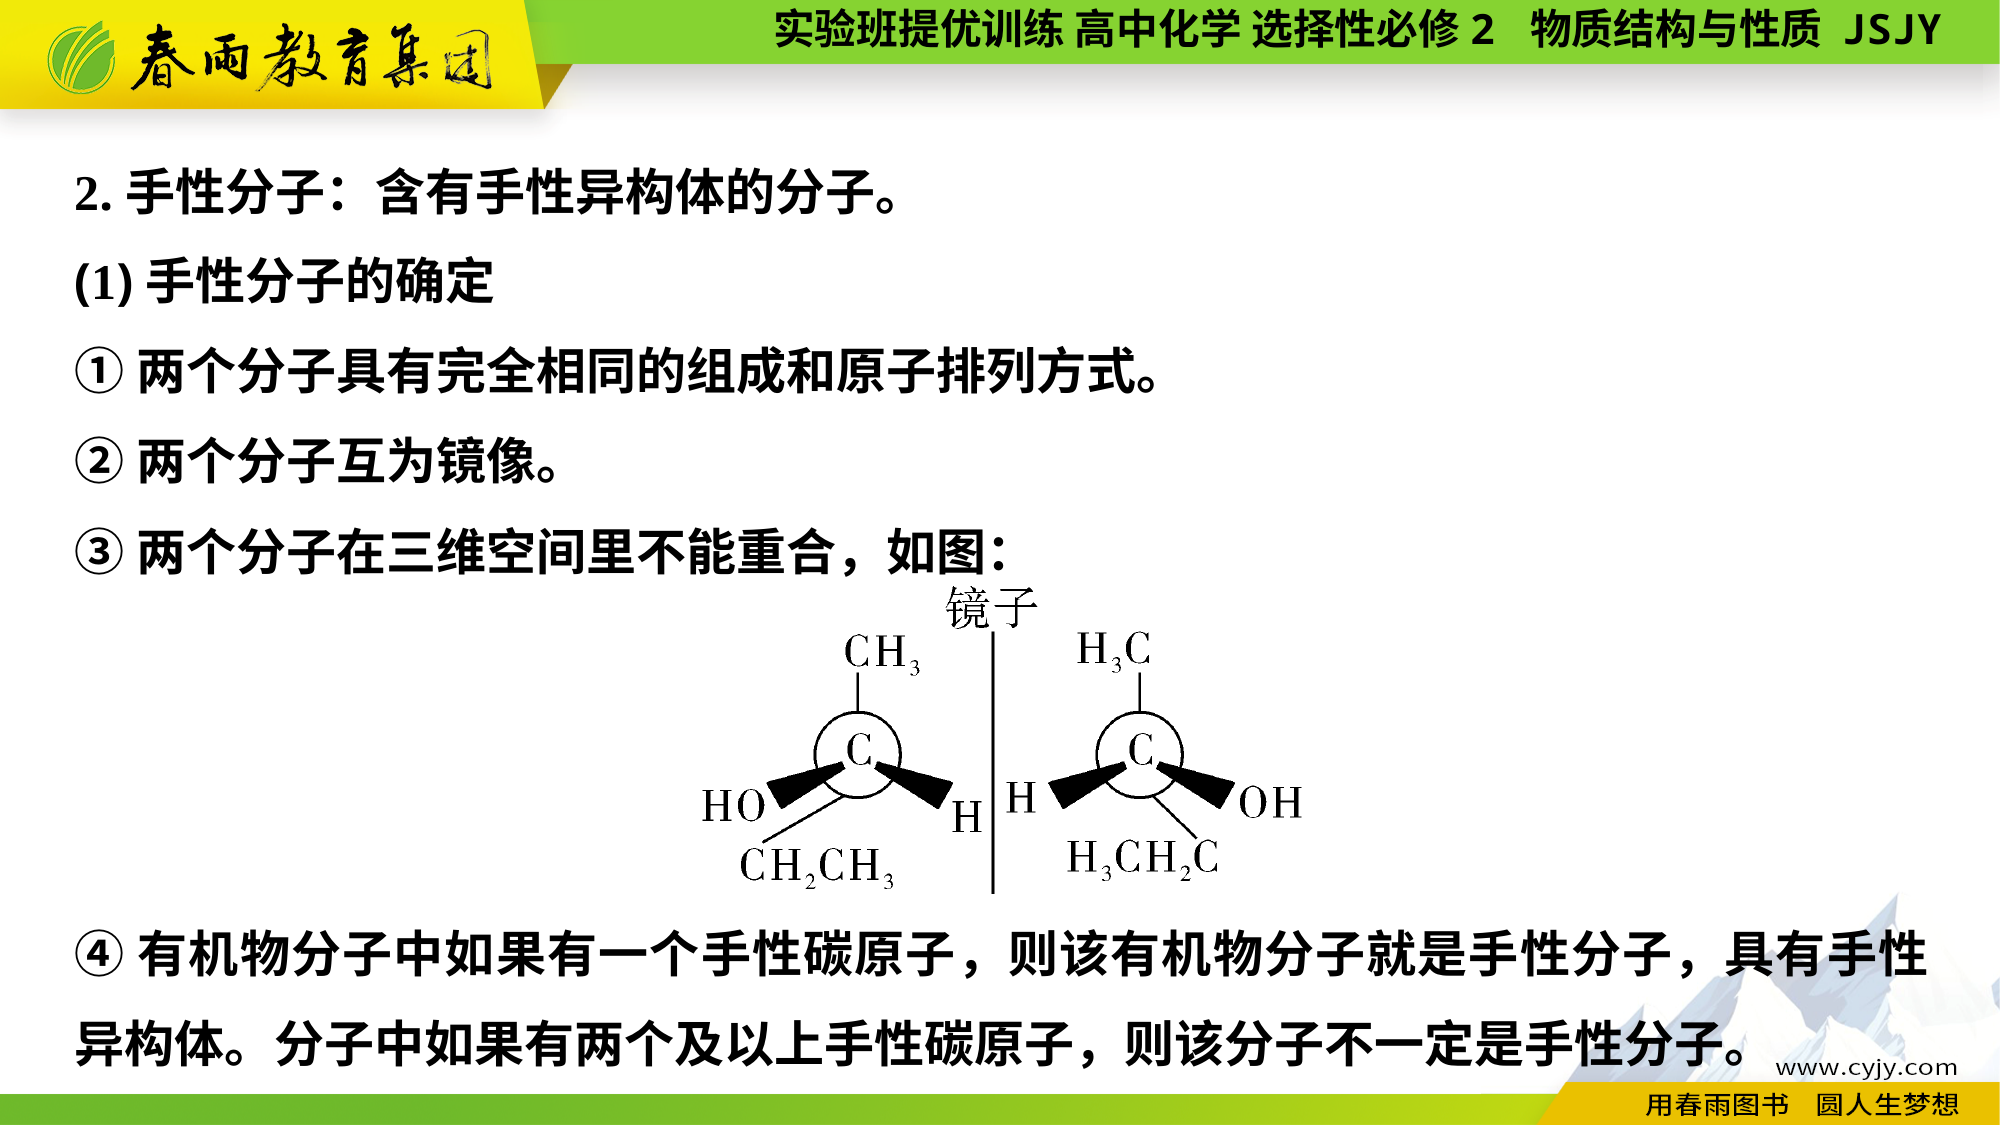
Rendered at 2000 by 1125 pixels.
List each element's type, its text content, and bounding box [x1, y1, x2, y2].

text_box ④有机物分子中如果有一个手性碳原子，则该有机物分子就是手性分子，具有手性异构体。分子中如果有两个及以上手性碳原子，则该分子不一定是手性分子。 [59, 884, 1944, 1080]
picture [0, 0, 2000, 1125]
list 2.手性分子：含有手性异构体的分子。 (1)手性分子的确定 ①两个分子具有完全相同的组成和原子排列方式。 ②两个分子互为镜像。 ③两个分子在三维空间里不能重合，如图： [59, 122, 1944, 592]
